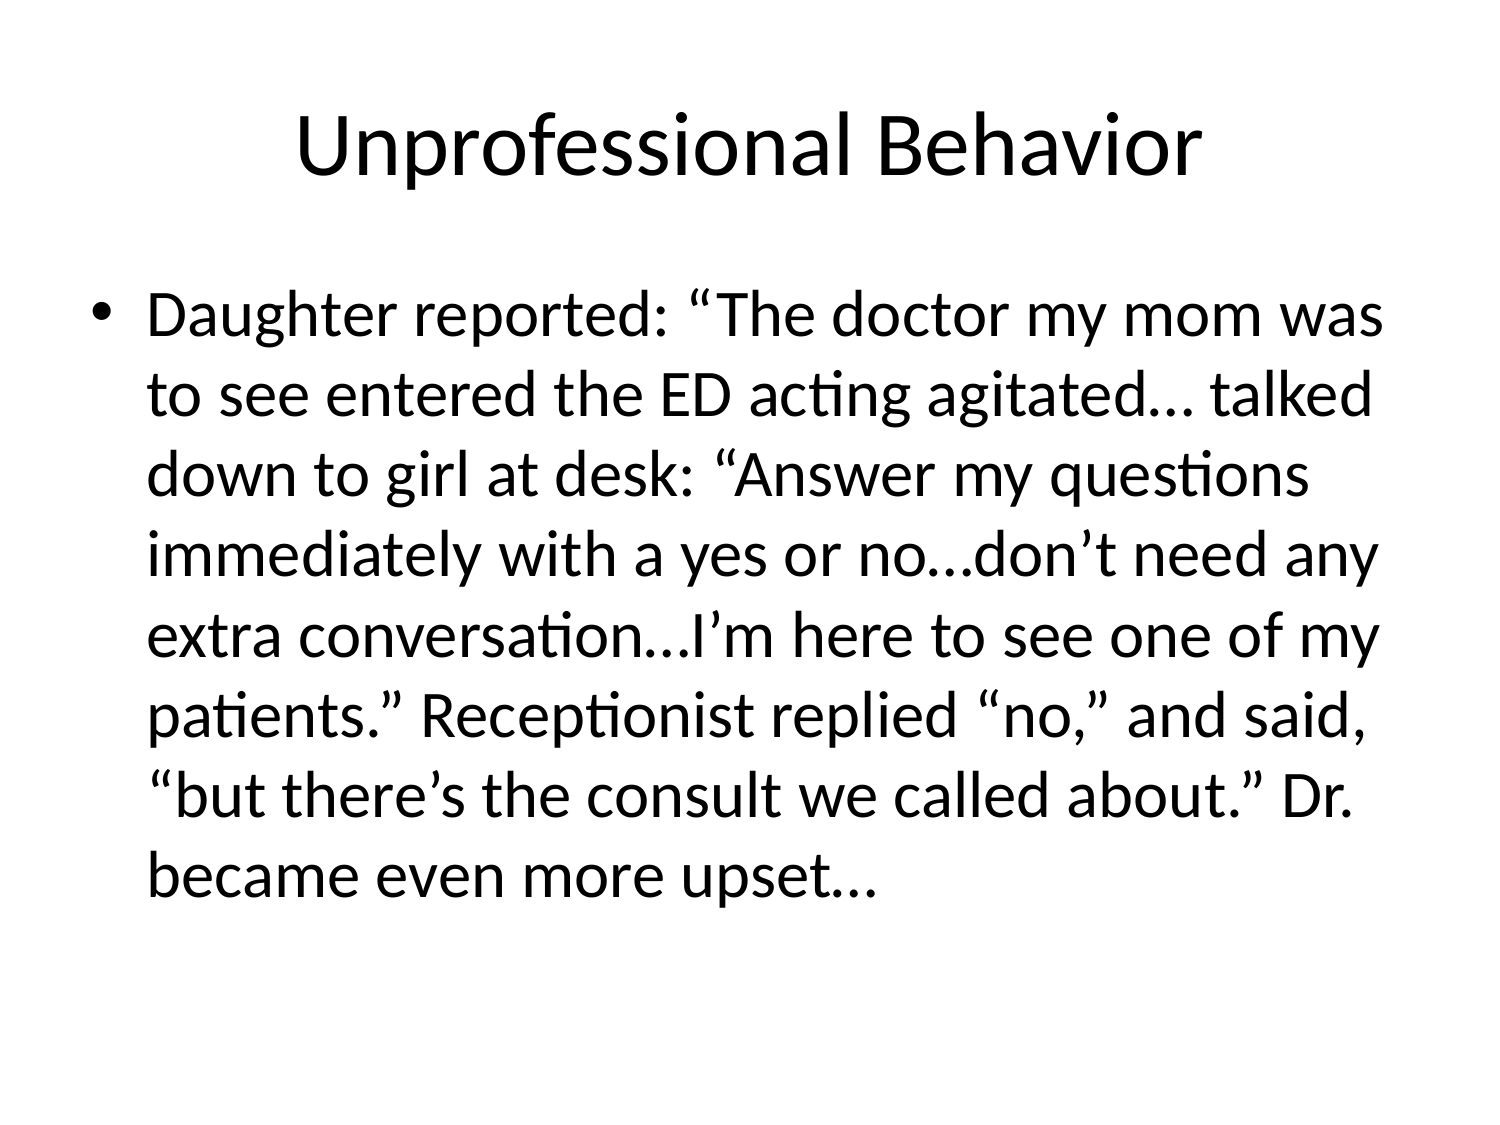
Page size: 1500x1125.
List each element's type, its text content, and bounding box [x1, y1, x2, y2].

list Daughter reported: “The doctor my mom was to see entered the ED acting agitated… talked down to girl at desk: “Answer my questions immediately with a yes or no…don’t need any extra conversation…I’m here to see one of my patients.” Receptionist replied “no,” and said, “but there’s the consult we called about.” Dr. became even more upset… [75, 262, 1425, 1005]
title Unprofessional Behavior [75, 45, 1425, 233]
